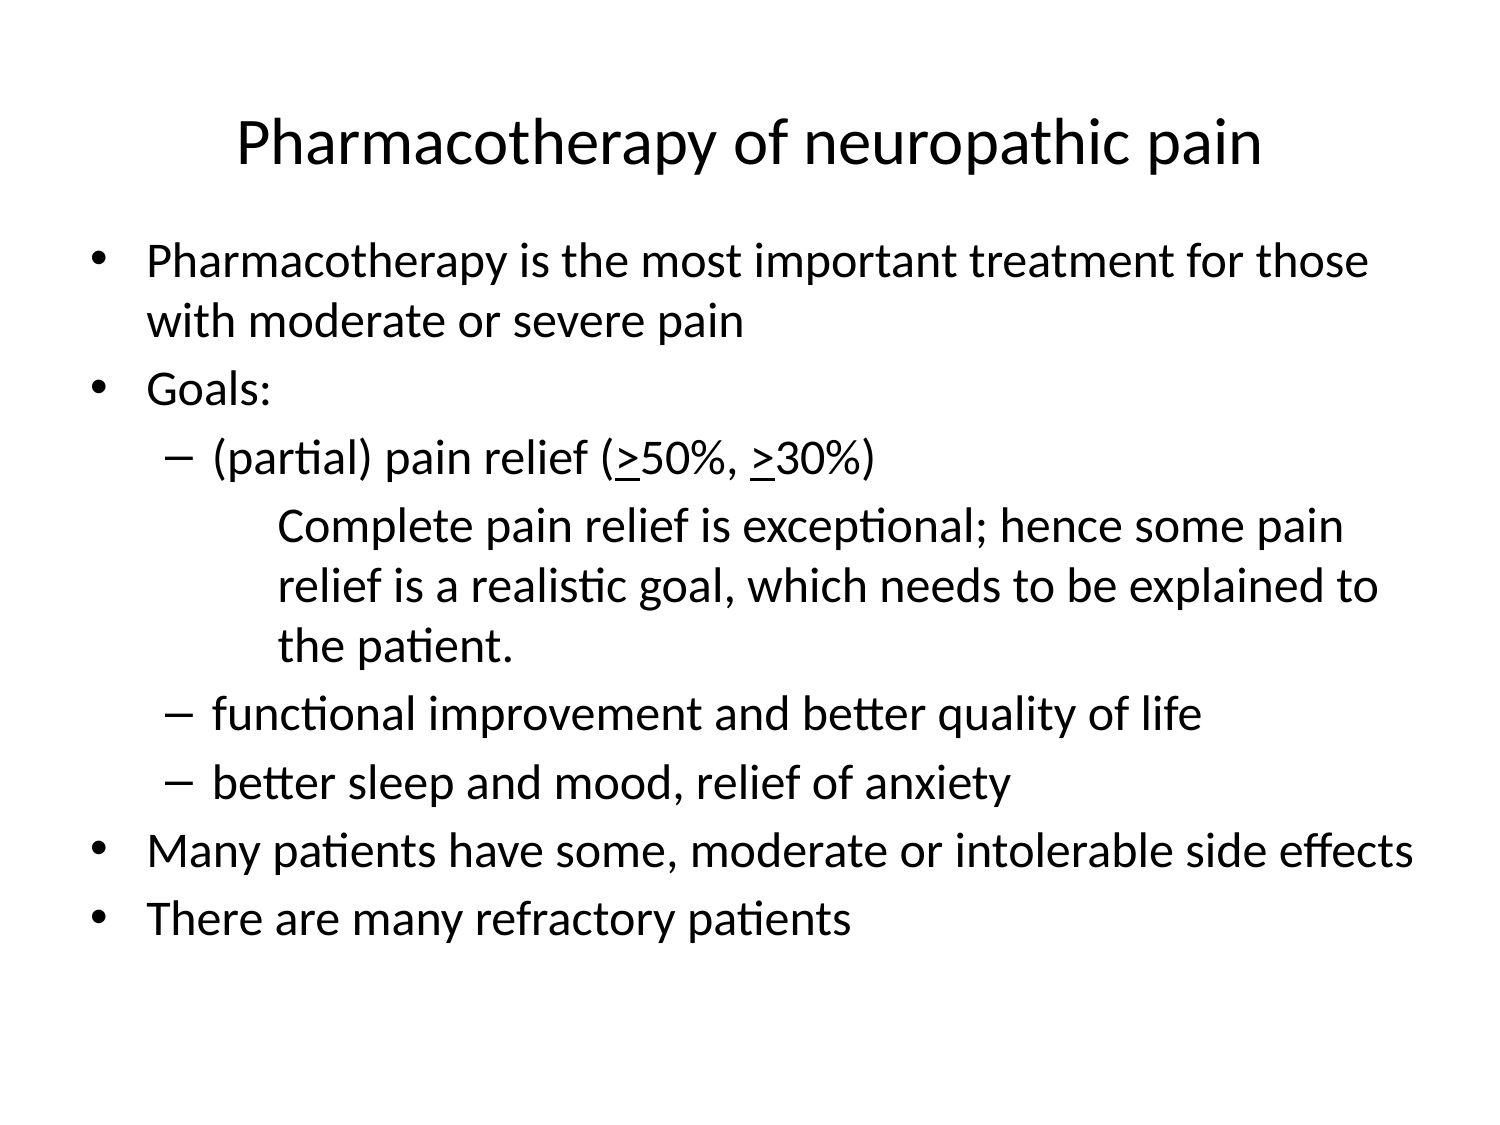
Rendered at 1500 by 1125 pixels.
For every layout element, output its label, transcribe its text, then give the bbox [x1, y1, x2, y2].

title Pharmacotherapy of neuropathic pain [74, 66, 1426, 186]
list Pharmacotherapy is the most important treatment for those with moderate or severe pain Goals: (partial) pain relief (>50%, >30%) Complete pain relief is exceptional; hence some pain relief is a realistic goal, which needs to be explained to the patient. functional improvement and better quality of life better sleep and mood, relief of anxiety Many patients have some, moderate or intolerable side effects There are many refractory patients [74, 219, 1460, 1036]
